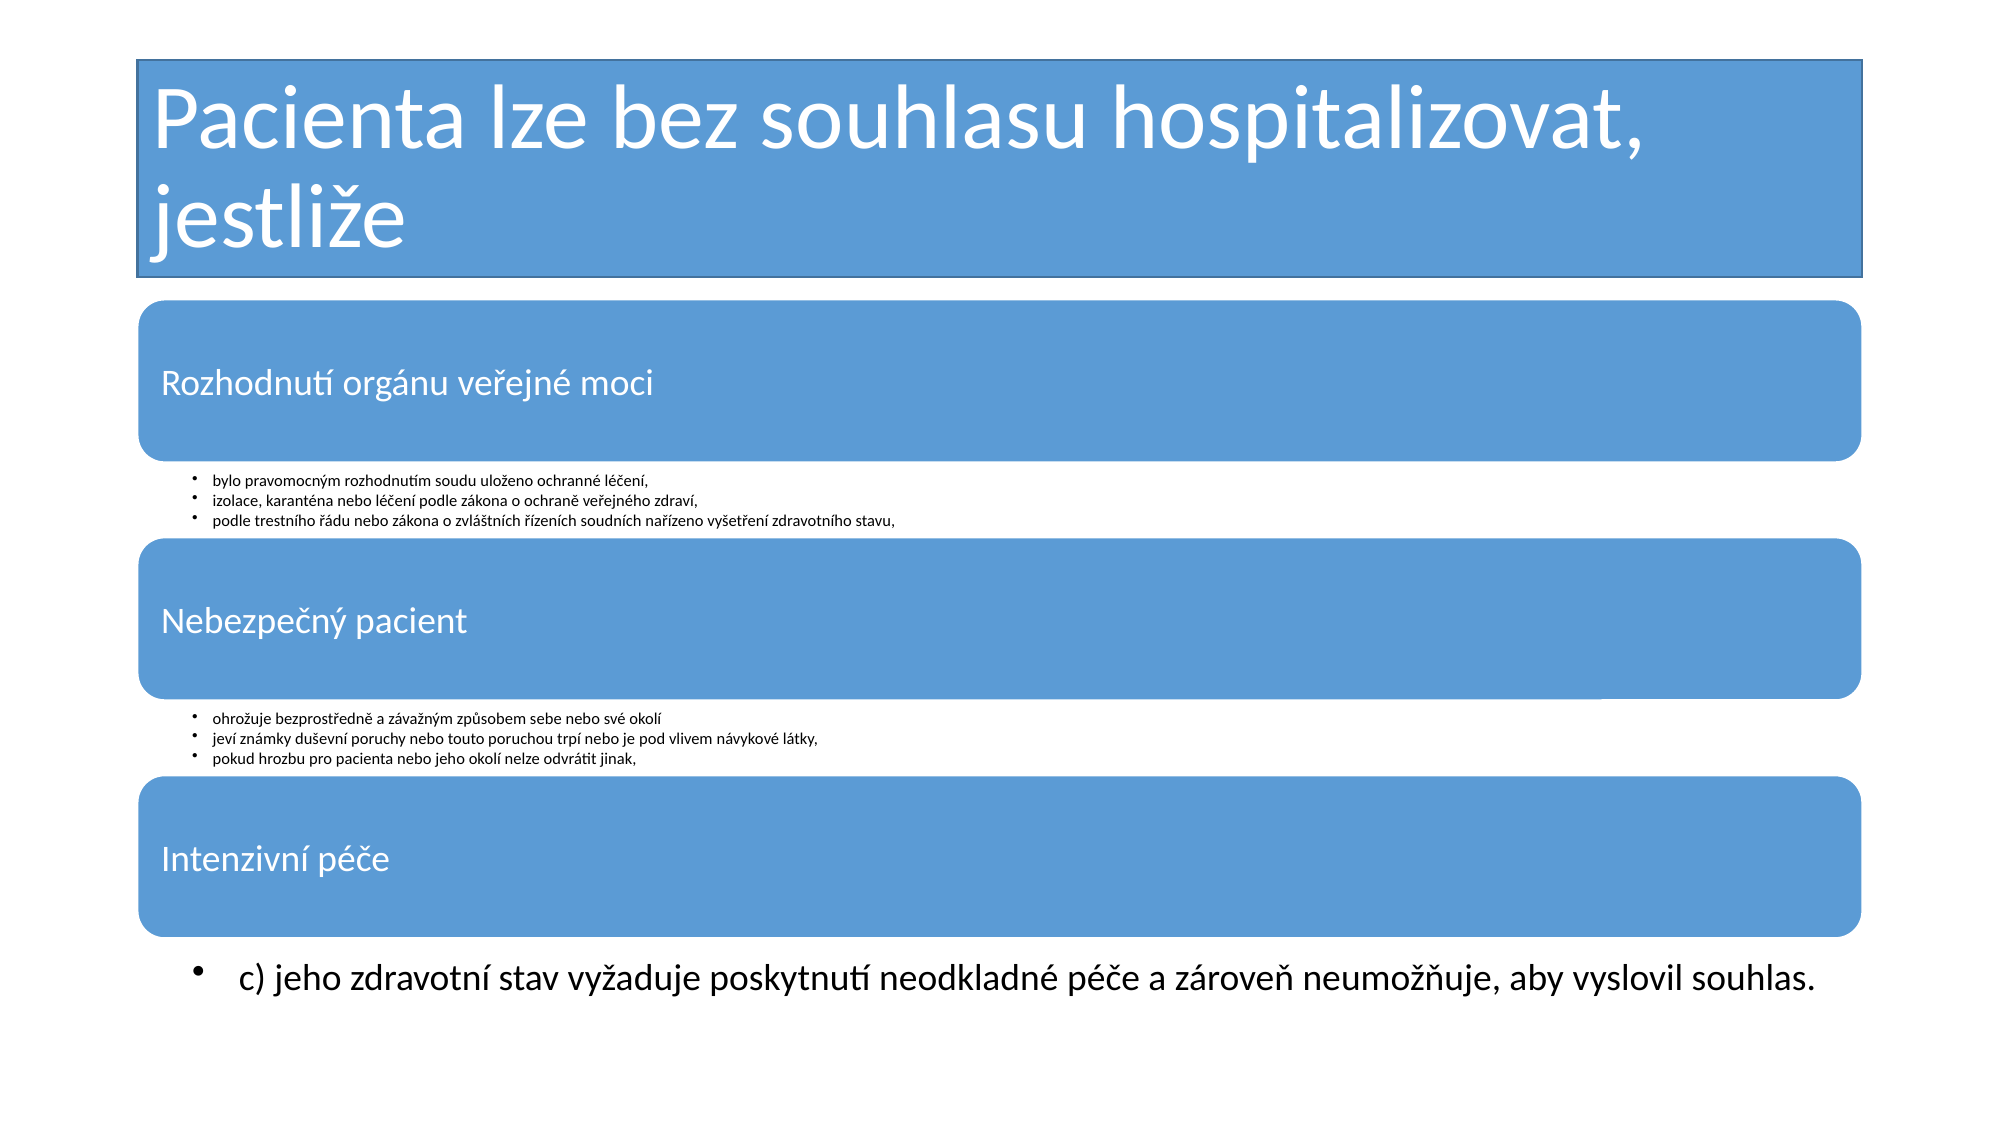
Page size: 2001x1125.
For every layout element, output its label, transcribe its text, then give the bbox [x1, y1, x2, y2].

title Pacienta lze bez souhlasu hospitalizovat, jestliže [136, 59, 1863, 278]
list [137, 299, 1863, 1014]
